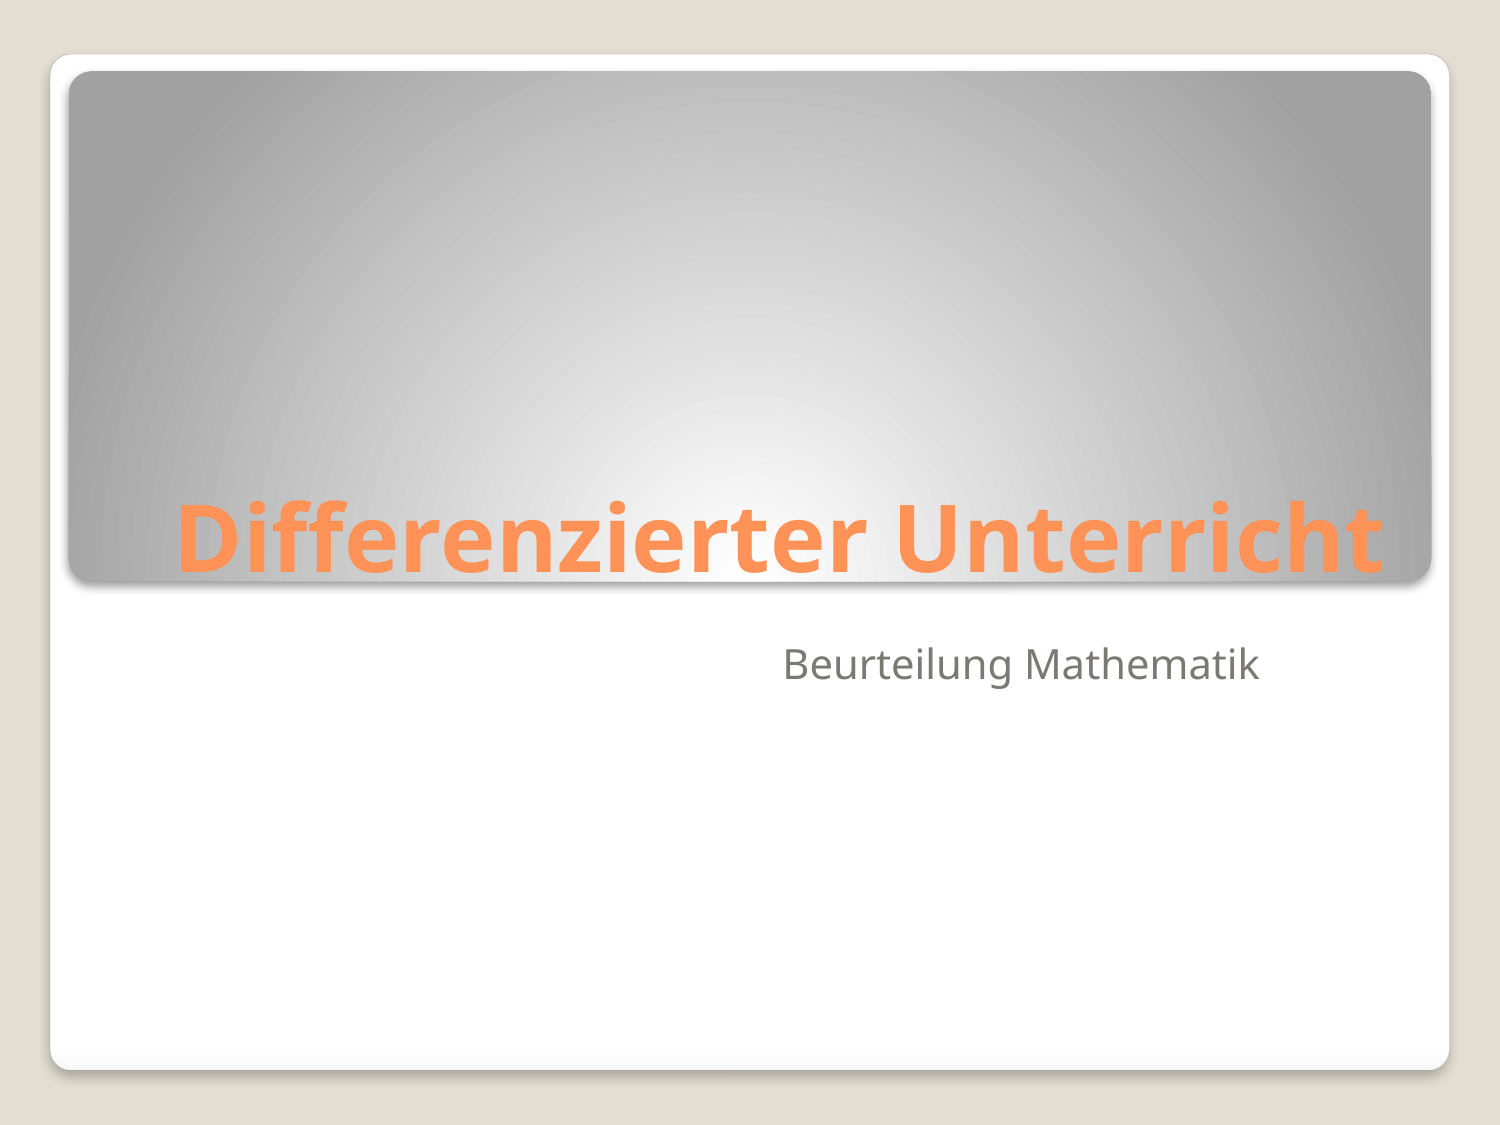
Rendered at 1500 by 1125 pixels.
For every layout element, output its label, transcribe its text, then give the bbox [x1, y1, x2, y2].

title Differenzierter Unterricht [118, 298, 1394, 599]
subtitle Beurteilung Mathematik [225, 637, 1275, 764]
